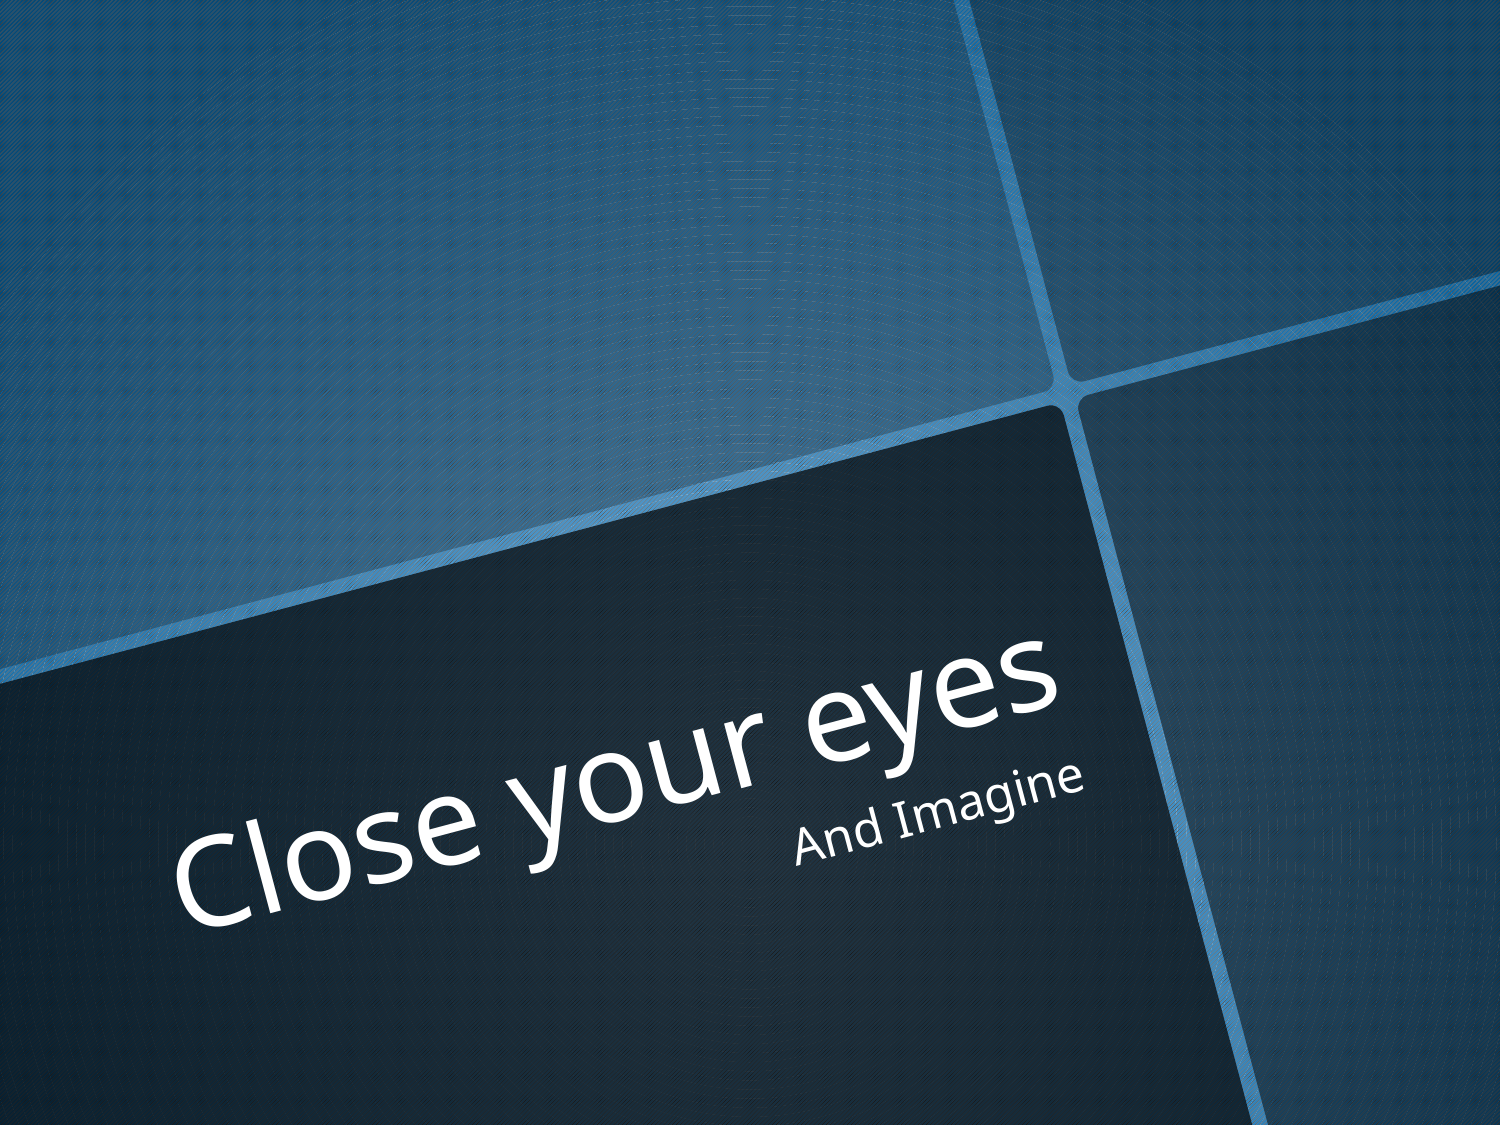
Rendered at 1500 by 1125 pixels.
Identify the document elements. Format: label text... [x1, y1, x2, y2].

subtitle And Imagine [350, 728, 1136, 1106]
title Close your eyes [72, 473, 1089, 982]
